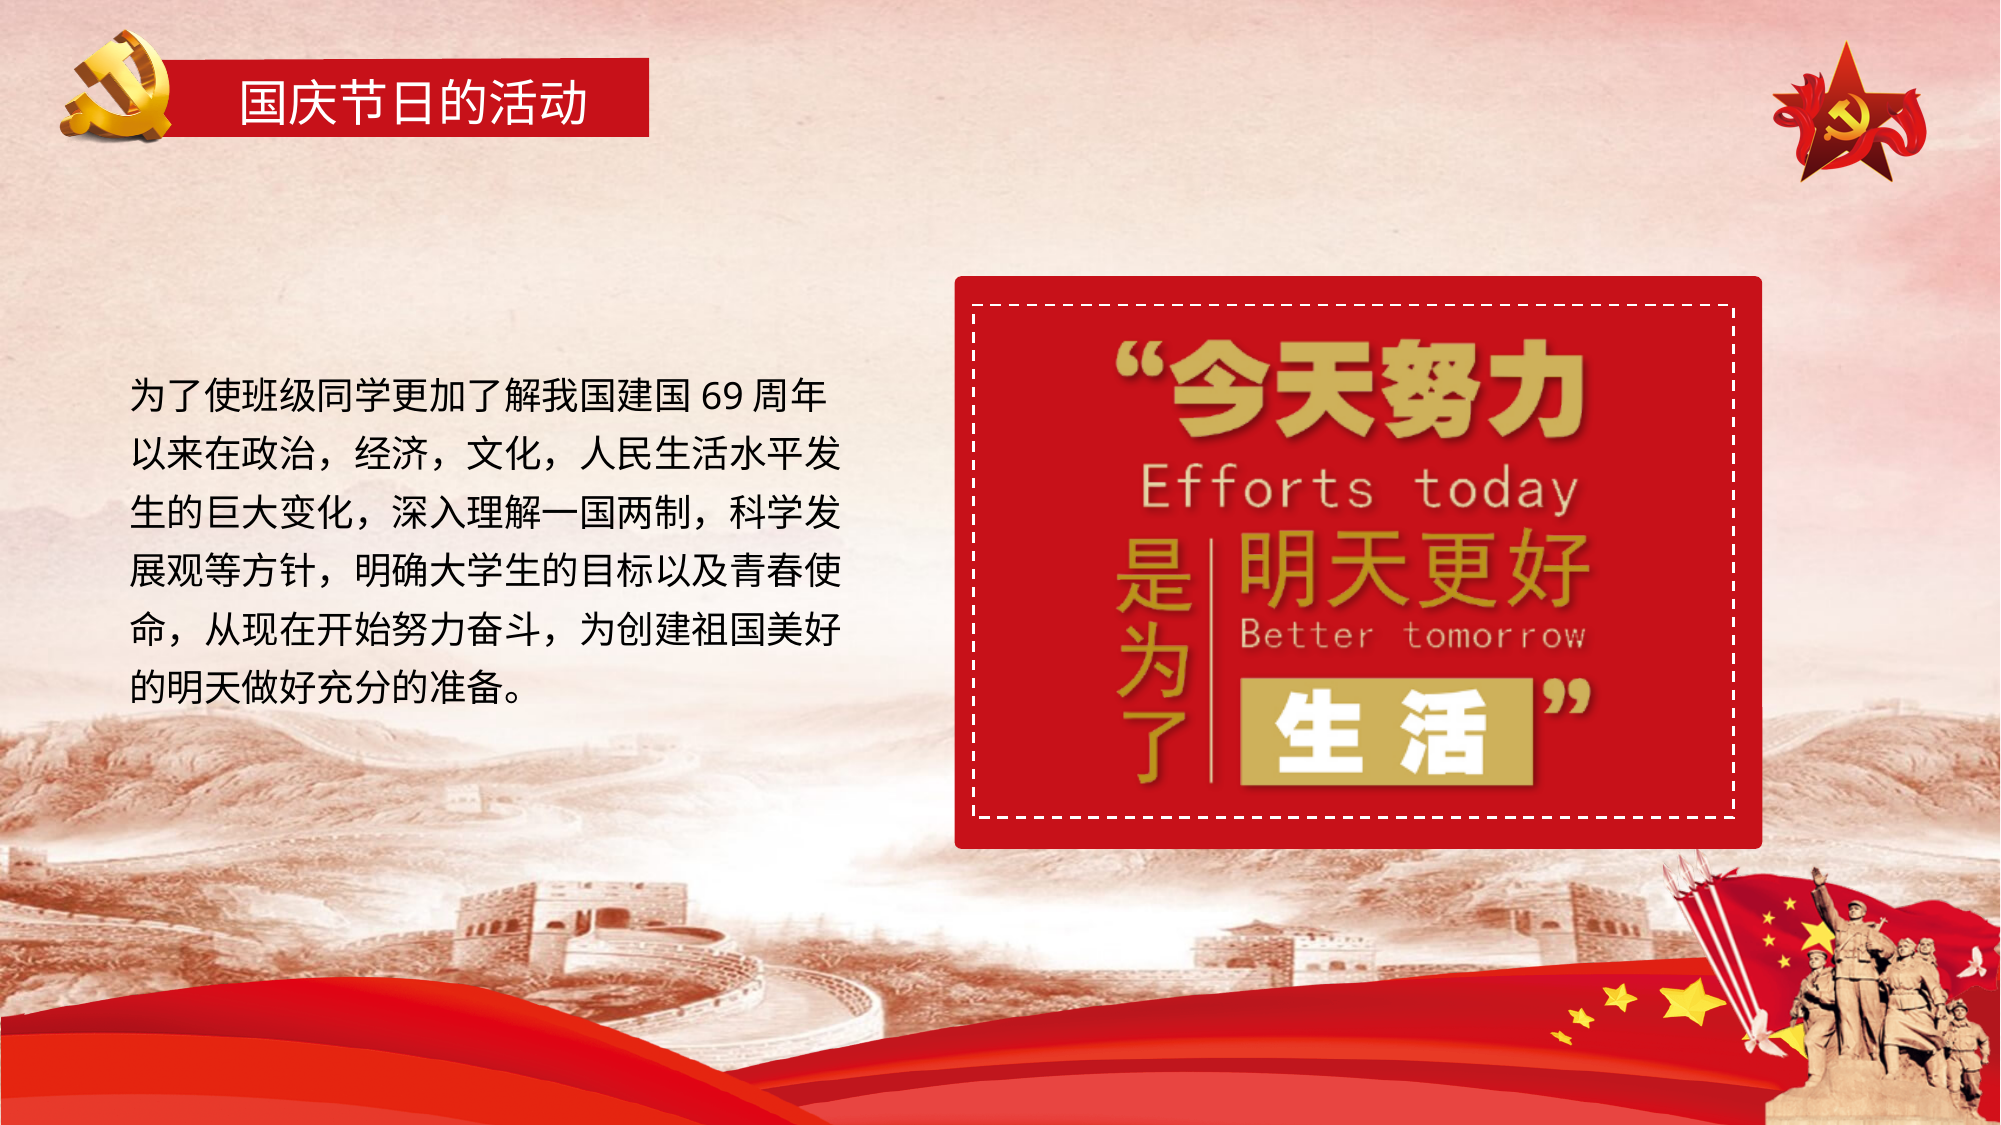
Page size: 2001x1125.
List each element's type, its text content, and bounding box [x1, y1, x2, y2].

text_box [172, 56, 651, 138]
picture [0, 0, 2001, 1125]
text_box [954, 820, 1763, 849]
text_box 为了使班级同学更加了解我国建国69周年以来在政治，经济，文化，人民生活水平发生的巨大变化，深入理解一国两制，科学发展观等方针，明确大学生的目标以及青春使命，从现在开始努力奋斗，为创建祖国美好的明天做好充分的准备。 [114, 351, 856, 717]
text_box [954, 276, 1763, 302]
text_box 国庆节日的活动 [193, 54, 628, 137]
